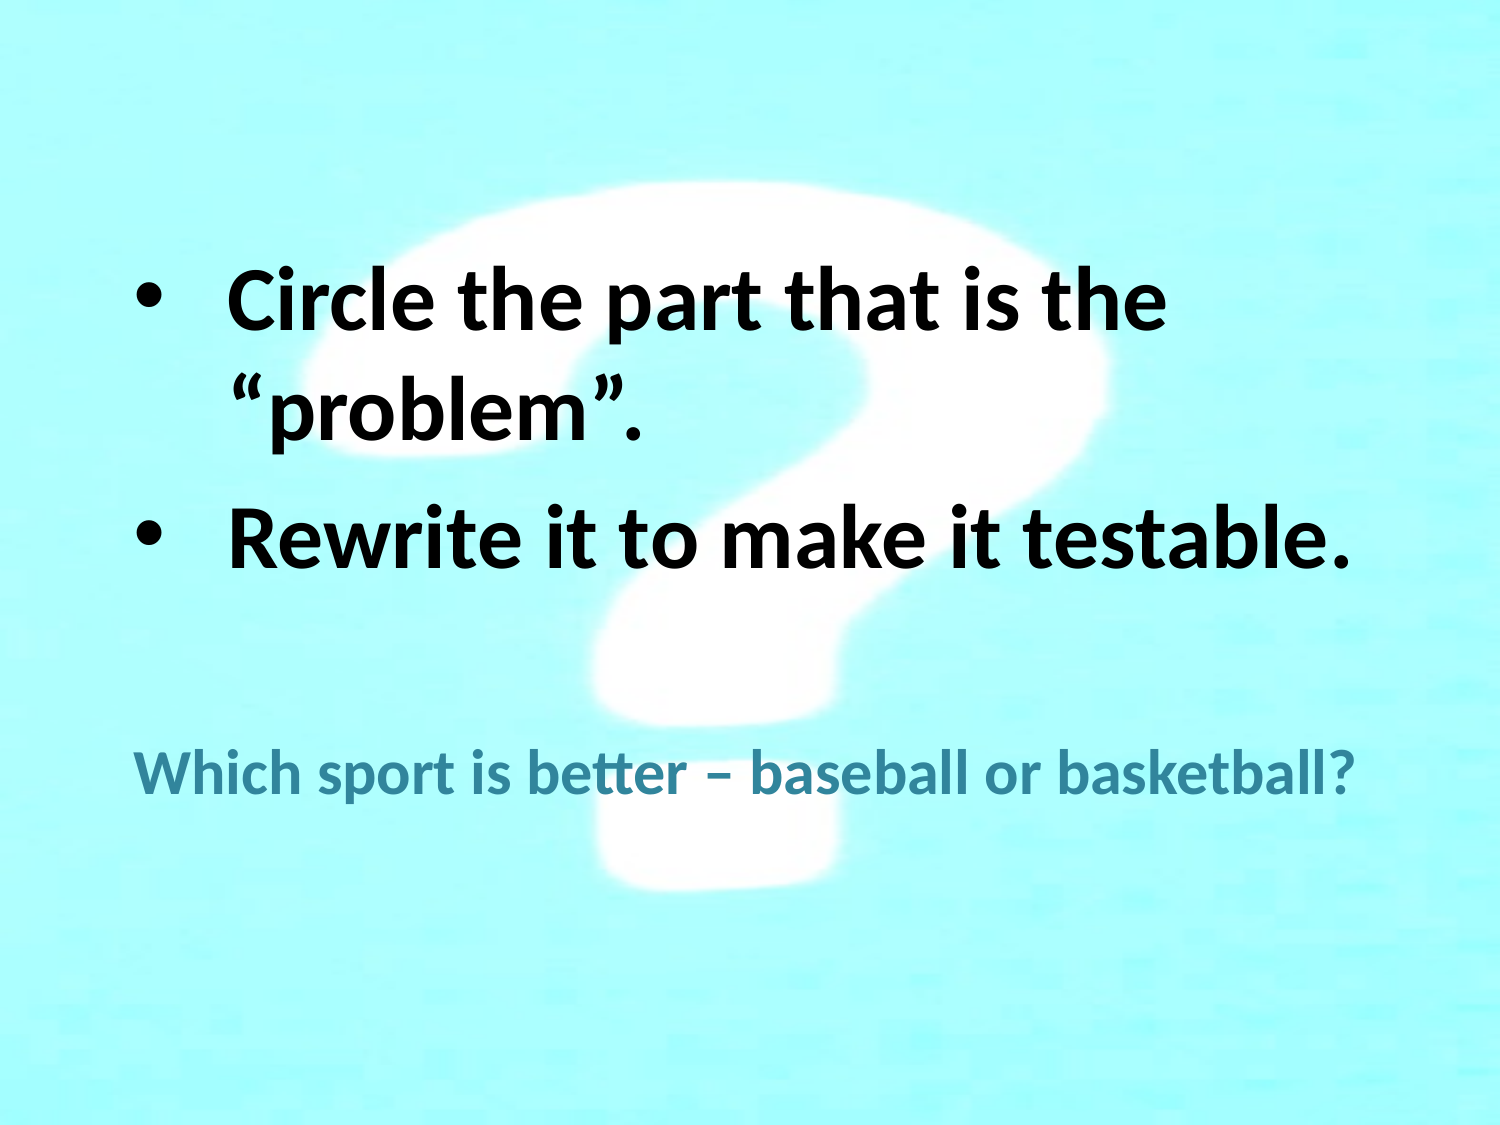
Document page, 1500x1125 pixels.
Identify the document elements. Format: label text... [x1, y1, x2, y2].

title Which sport is better – baseball or basketball? [118, 723, 1394, 947]
list Circle the part that is the “problem”. Rewrite it to make it testable. [118, 476, 1394, 723]
picture [0, 0, 1500, 1125]
